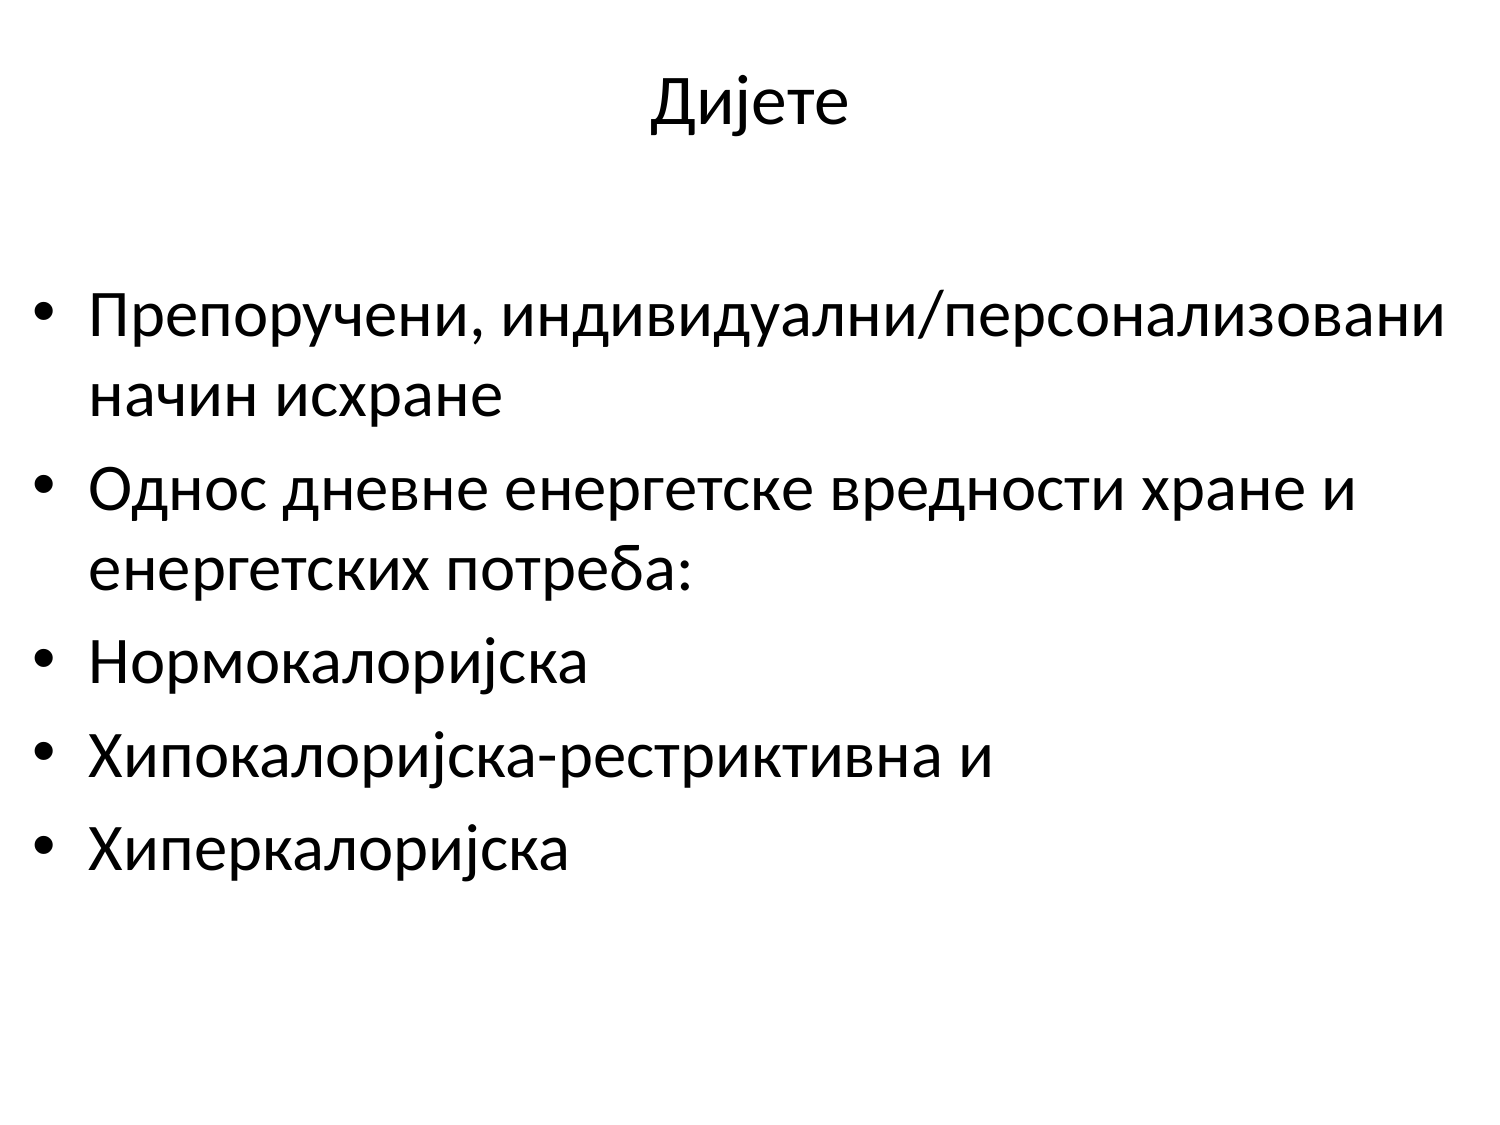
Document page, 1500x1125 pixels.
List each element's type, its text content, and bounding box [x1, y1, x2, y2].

title Дијете [75, 45, 1425, 233]
list Препоручени, индивидуални/персонализовани начин исхране Однос дневне енергетске вредности хране и енергетских потреба: Нормокалоријска Хипокалоријска-рестриктивна и Хиперкалоријска [17, 262, 1500, 1005]
